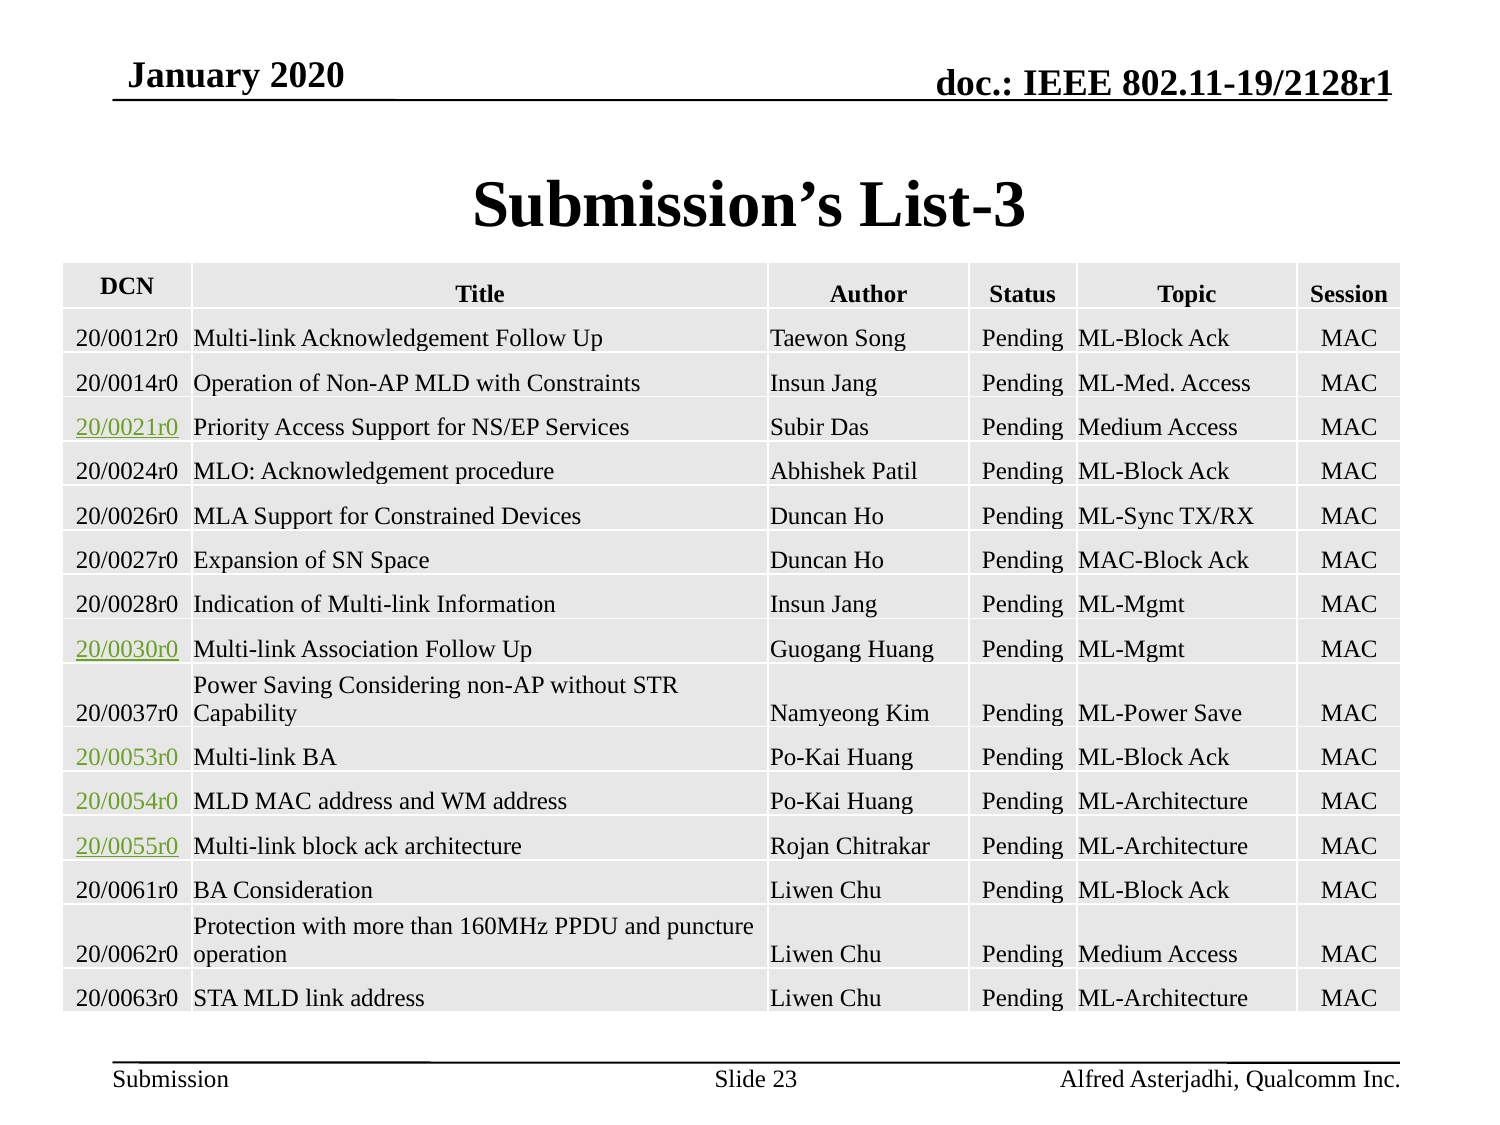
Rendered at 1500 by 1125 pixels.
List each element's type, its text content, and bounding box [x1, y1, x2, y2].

table_cell Po-Kai Huang [769, 772, 968, 814]
table_header Session [1298, 263, 1400, 307]
table_cell 20/0062r0 [63, 905, 191, 967]
table_cell ML-Architecture [1078, 772, 1296, 814]
table_cell Protection with more than 160MHz PPDU and puncture operation [193, 905, 767, 967]
table_cell Indication of Multi-link Information [193, 575, 767, 618]
table_cell Power Saving Considering non-AP without STR Capability [193, 664, 767, 726]
table_cell 20/0027r0 [63, 531, 191, 573]
table_cell MAC [1298, 619, 1400, 662]
table_cell Multi-link Association Follow Up [193, 619, 767, 662]
table_cell Po-Kai Huang [769, 727, 968, 770]
table_cell 20/0014r0 [63, 353, 191, 396]
table_cell Pending [970, 727, 1076, 770]
slide_number Slide 23 [712, 1061, 800, 1123]
table_cell ML-Block Ack [1078, 309, 1296, 351]
table_cell ML-Power Save [1078, 664, 1296, 726]
table_cell MAC [1298, 861, 1400, 903]
table_cell Medium Access [1078, 905, 1296, 967]
table_cell 20/0030r0 [63, 619, 191, 662]
table_cell Medium Access [1078, 397, 1296, 440]
table_cell ML-Architecture [1078, 969, 1296, 1011]
table_cell Pending [970, 442, 1076, 484]
table_cell 20/0028r0 [63, 575, 191, 618]
table_cell MAC [1298, 772, 1400, 814]
text_box January 2020 [112, 42, 491, 88]
table_cell MAC [1298, 442, 1400, 484]
table_cell Multi-link block ack architecture [193, 816, 767, 859]
table_cell 20/0037r0 [63, 664, 191, 726]
table_cell Abhishek Patil [769, 442, 968, 484]
table_cell 20/0012r0 [63, 309, 191, 351]
table_cell Duncan Ho [769, 486, 968, 529]
table_cell Insun Jang [769, 353, 968, 396]
table_cell 20/0063r0 [63, 969, 191, 1011]
table_cell Pending [970, 486, 1076, 529]
table_header Status [970, 263, 1076, 307]
table_cell 20/0026r0 [63, 486, 191, 529]
table_cell Pending [970, 772, 1076, 814]
table_cell Multi-link Acknowledgement Follow Up [193, 309, 767, 351]
table_cell ML-Sync TX/RX [1078, 486, 1296, 529]
table_cell Pending [970, 309, 1076, 351]
table_cell STA MLD link address [193, 969, 767, 1011]
table_cell 20/0054r0 [63, 772, 191, 814]
table_cell Priority Access Support for NS/EP Services [193, 397, 767, 440]
title Submission’s List-3 [112, 112, 1388, 262]
table_cell ML-Block Ack [1078, 861, 1296, 903]
table_cell Pending [970, 969, 1076, 1011]
table_cell Liwen Chu [769, 905, 968, 967]
table_cell ML-Architecture [1078, 816, 1296, 859]
table_cell MAC [1298, 664, 1400, 726]
table_cell Liwen Chu [769, 969, 968, 1011]
table_cell Pending [970, 575, 1076, 618]
table_cell MAC-Block Ack [1078, 531, 1296, 573]
table_cell MAC [1298, 969, 1400, 1011]
table_cell MAC [1298, 905, 1400, 967]
table_cell 20/0024r0 [63, 442, 191, 484]
table_cell Guogang Huang [769, 619, 968, 662]
table_cell Pending [970, 397, 1076, 440]
table_cell Rojan Chitrakar [769, 816, 968, 859]
table_cell ML-Mgmt [1078, 619, 1296, 662]
table_cell 20/0061r0 [63, 861, 191, 903]
table_cell MLD MAC address and WM address [193, 772, 767, 814]
table_cell MAC [1298, 353, 1400, 396]
table_cell Pending [970, 905, 1076, 967]
table_cell MLA Support for Constrained Devices [193, 486, 767, 529]
table_cell Subir Das [769, 397, 968, 440]
table_cell ML-Block Ack [1078, 442, 1296, 484]
footer Alfred Asterjadhi, Qualcomm Inc. [878, 1061, 1402, 1093]
table_cell Operation of Non-AP MLD with Constraints [193, 353, 767, 396]
table_cell MAC [1298, 816, 1400, 859]
table_cell MAC [1298, 397, 1400, 440]
table_cell ML-Block Ack [1078, 727, 1296, 770]
table_cell 20/0053r0 [63, 727, 191, 770]
table_cell Pending [970, 664, 1076, 726]
table_cell MAC [1298, 486, 1400, 529]
table_cell MAC [1298, 575, 1400, 618]
table_cell MAC [1298, 727, 1400, 770]
table_cell Insun Jang [769, 575, 968, 618]
table_header Topic [1078, 263, 1296, 307]
table_cell Taewon Song [769, 309, 968, 351]
table_cell BA Consideration [193, 861, 767, 903]
table_cell Namyeong Kim [769, 664, 968, 726]
table_cell 20/0055r0 [63, 816, 191, 859]
table_cell Pending [970, 531, 1076, 573]
table_header DCN [63, 263, 191, 307]
table_cell MLO: Acknowledgement procedure [193, 442, 767, 484]
table_cell Multi-link BA [193, 727, 767, 770]
table_cell Expansion of SN Space [193, 531, 767, 573]
table_cell ML-Mgmt [1078, 575, 1296, 618]
table_header Title [193, 263, 767, 307]
table_cell 20/0021r0 [63, 397, 191, 440]
table_cell Pending [970, 353, 1076, 396]
table_cell ML-Med. Access [1078, 353, 1296, 396]
table_cell MAC [1298, 531, 1400, 573]
table_cell Pending [970, 619, 1076, 662]
table_cell Liwen Chu [769, 861, 968, 903]
table_cell MAC [1298, 309, 1400, 351]
table_cell Pending [970, 861, 1076, 903]
table_cell Pending [970, 816, 1076, 859]
table_cell Duncan Ho [769, 531, 968, 573]
table_header Author [769, 263, 968, 307]
